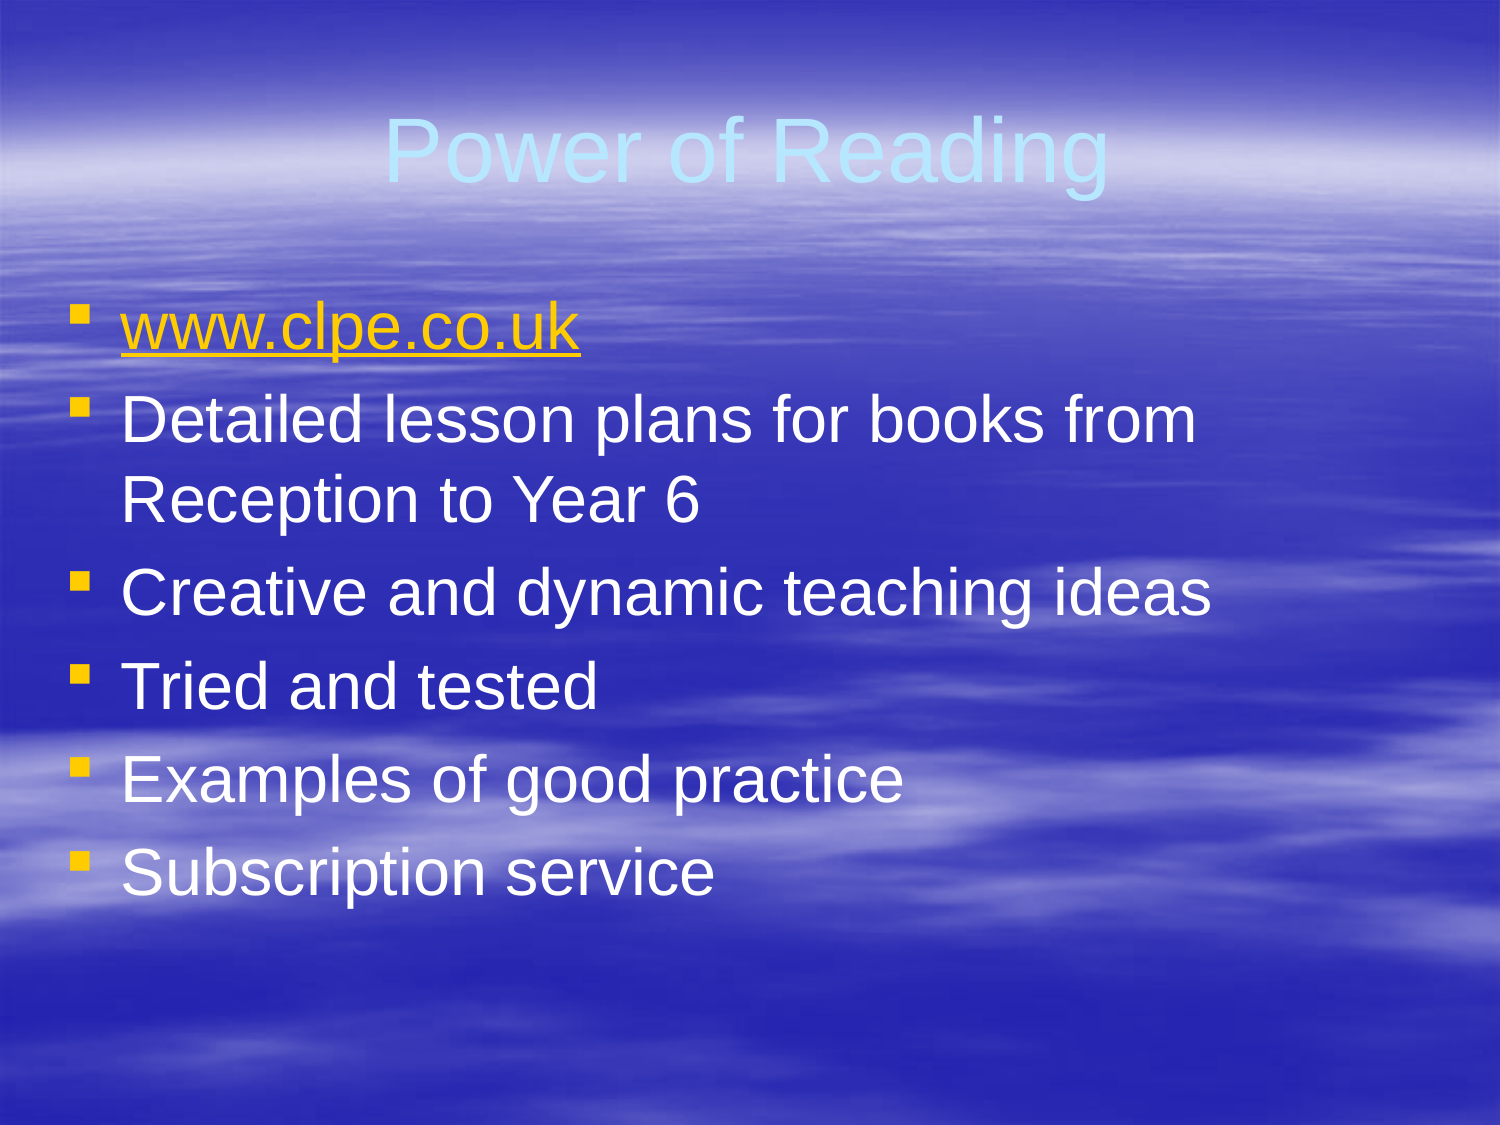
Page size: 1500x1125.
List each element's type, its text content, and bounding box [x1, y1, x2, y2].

list www.clpe.co.uk Detailed lesson plans for books from Reception to Year 6 Creative and dynamic teaching ideas Tried and tested Examples of good practice Subscription service [49, 275, 1451, 1001]
title Power of Reading [49, 37, 1446, 255]
